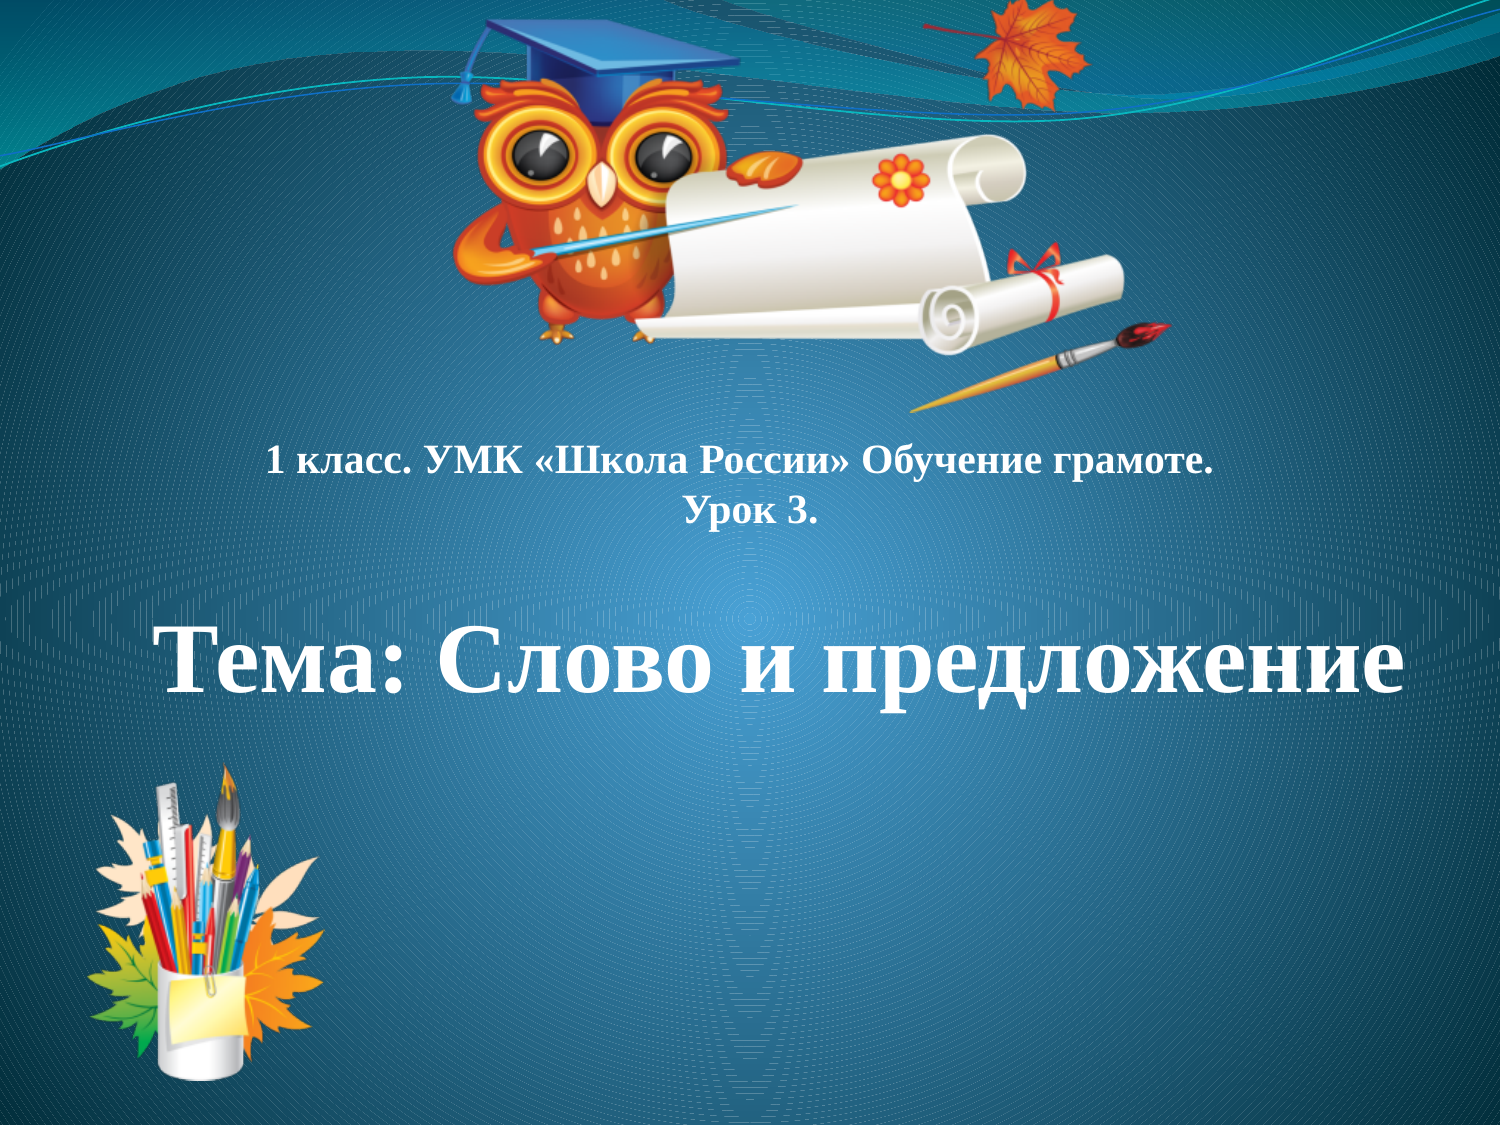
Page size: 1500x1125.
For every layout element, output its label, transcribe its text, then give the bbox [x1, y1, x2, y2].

picture [87, 762, 326, 1081]
picture [437, 0, 1201, 413]
text_box 1 класс. УМК «Школа России» Обучение грамоте. Урок 3. [50, 424, 1450, 585]
title Тема: Слово и предложение [150, 587, 1438, 713]
